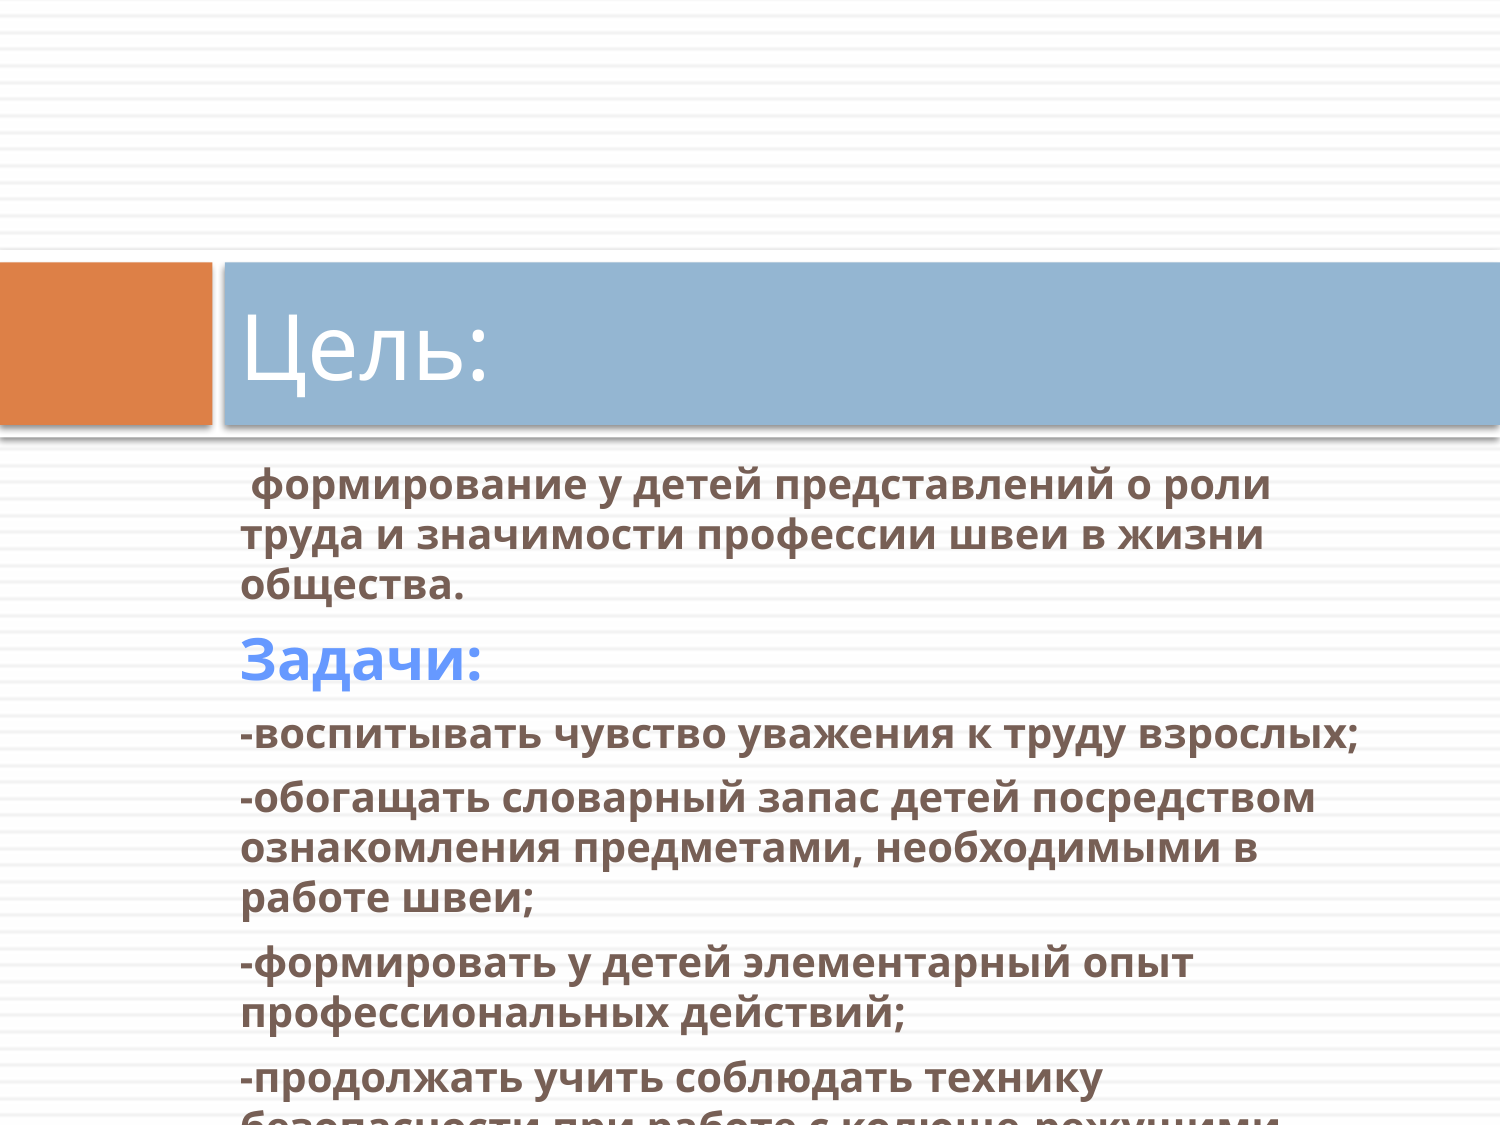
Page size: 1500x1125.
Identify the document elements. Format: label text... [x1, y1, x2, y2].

title Цель: [225, 262, 1475, 425]
list формирование у детей представлений о роли труда и значимости профессии швеи в жизни общества. Задачи: -воспитывать чувство уважения к труду взрослых; -обогащать словарный запас детей посредством ознакомления предметами, необходимыми в работе швеи; -формировать у детей элементарный опыт профессиональных действий; -продолжать учить соблюдать технику безопасности при работе с колюще-режущими предметами. [225, 450, 1394, 725]
